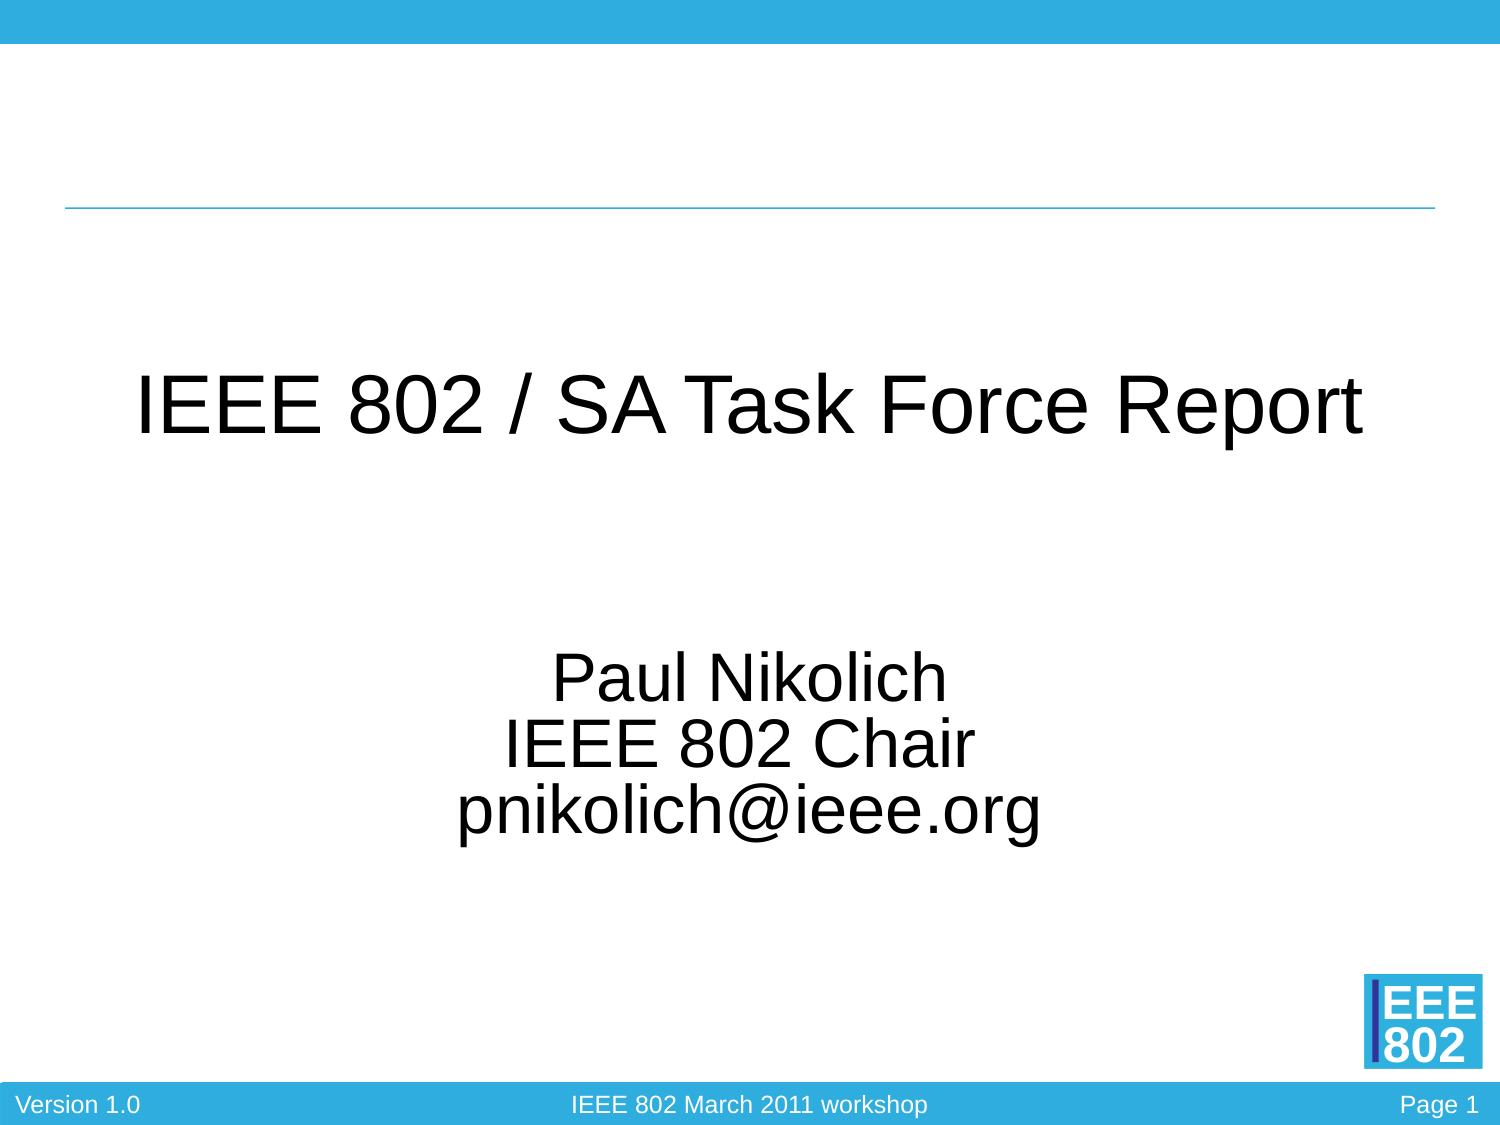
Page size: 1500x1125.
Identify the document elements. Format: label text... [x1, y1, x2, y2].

subtitle Paul Nikolich IEEE 802 Chair pnikolich@ieee.org [225, 641, 1275, 929]
title IEEE 802 / SA Task Force Report [112, 341, 1388, 460]
